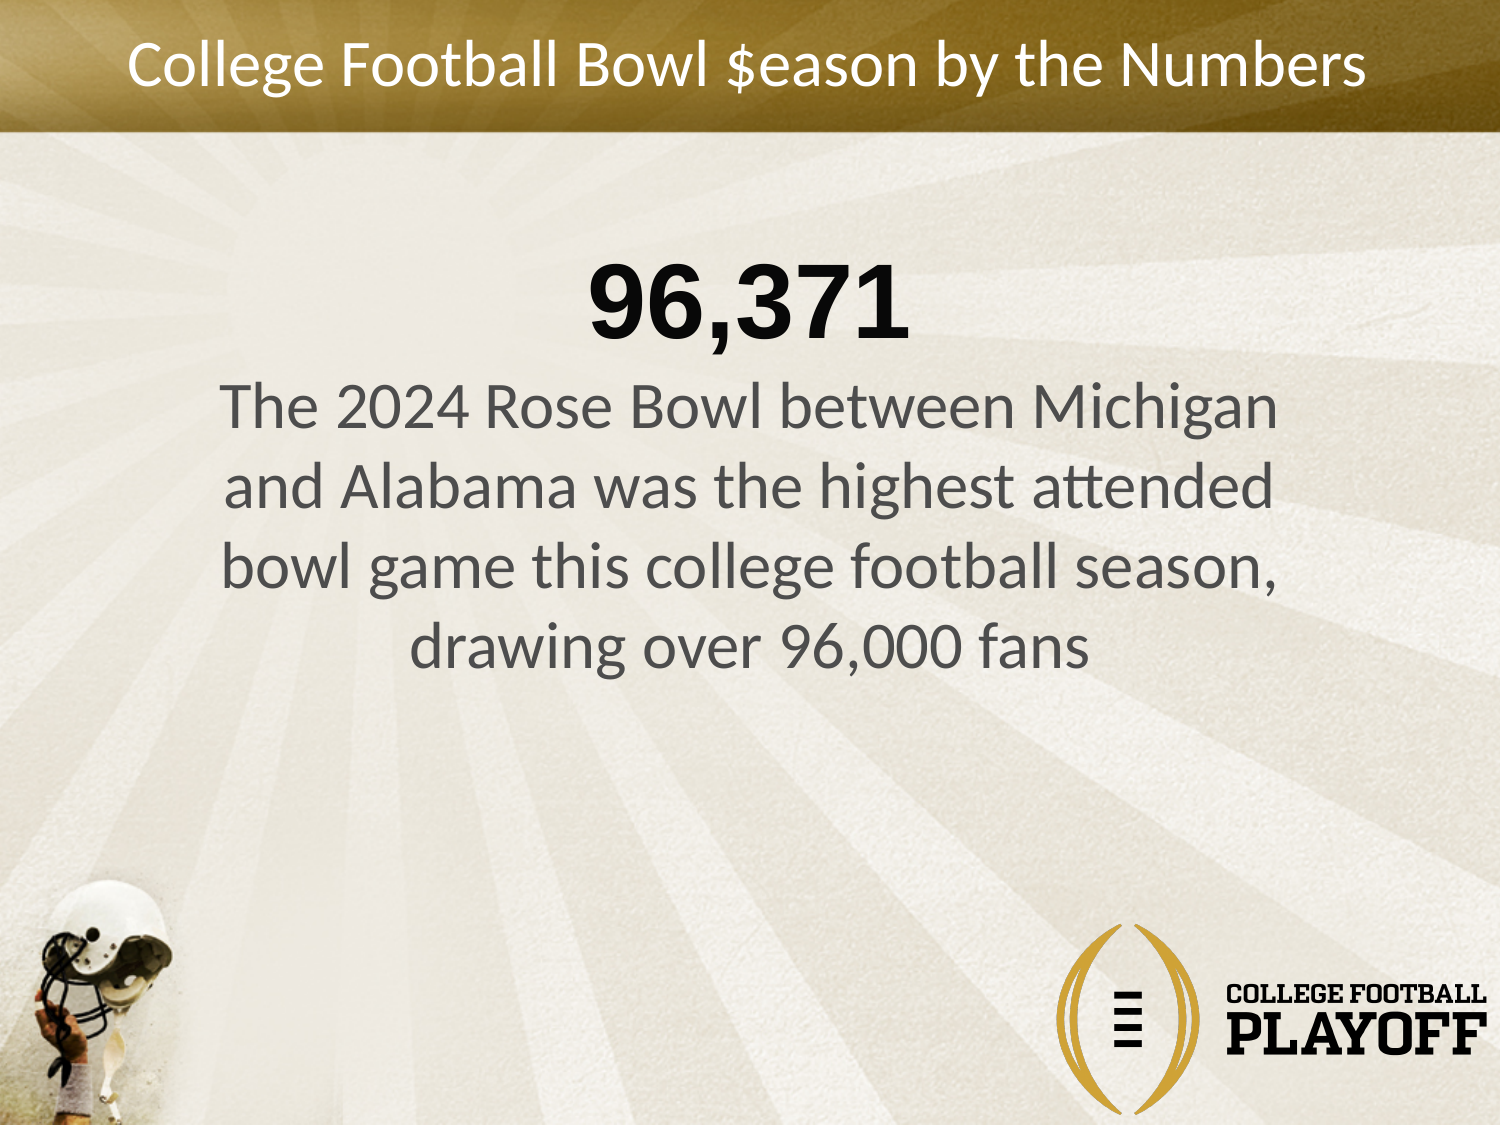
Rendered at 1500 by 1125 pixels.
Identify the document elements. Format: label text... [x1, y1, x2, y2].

text_box College Football Bowl $eason by the Numbers [112, 12, 1400, 108]
text_box 96,371 [230, 108, 1270, 367]
picture [0, 0, 1500, 1125]
text_box The 2024 Rose Bowl between Michigan and Alabama was the highest attended bowl game this college football season, drawing over 96,000 fans [155, 354, 1345, 689]
